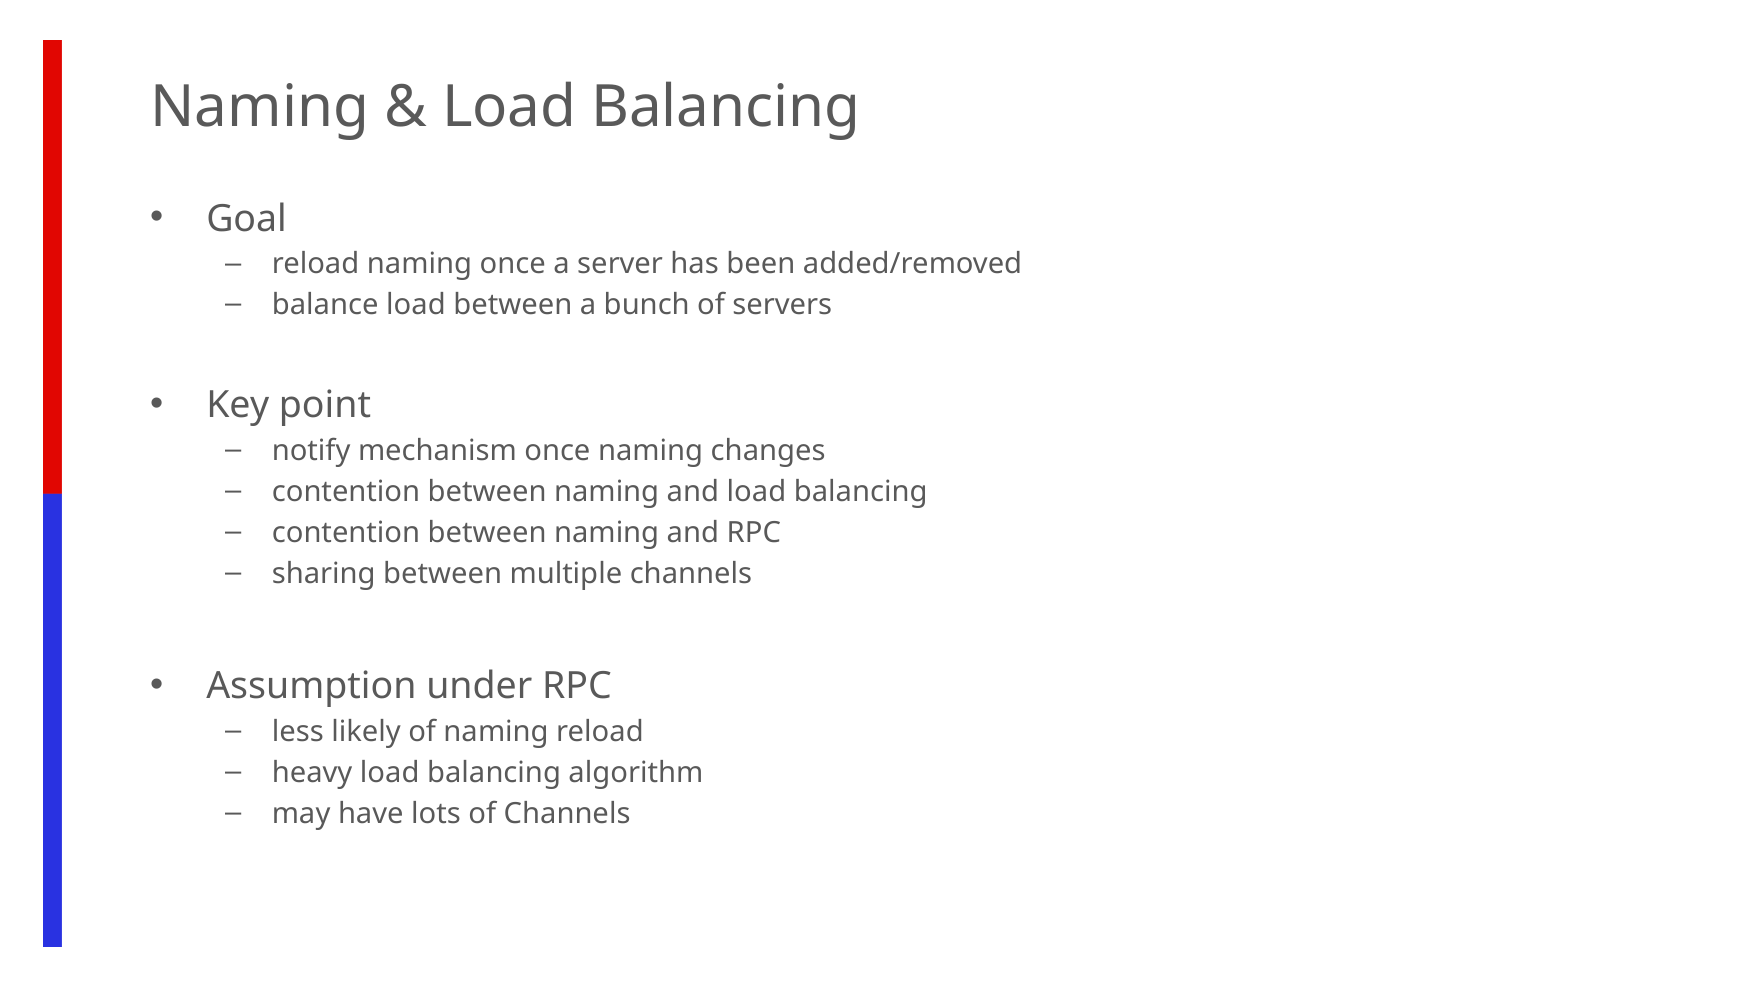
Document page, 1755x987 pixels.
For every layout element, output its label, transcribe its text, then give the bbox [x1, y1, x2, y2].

list Goal reload naming once a server has been added/removed balance load between a bunch of servers Key point notify mechanism once naming changes contention between naming and load balancing contention between naming and RPC sharing between multiple channels Assumption under RPC less likely of naming reload heavy load balancing algorithm may have lots of Channels [134, 185, 1669, 910]
text_box Naming & Load Balancing [135, 60, 1657, 146]
picture [43, 40, 62, 947]
